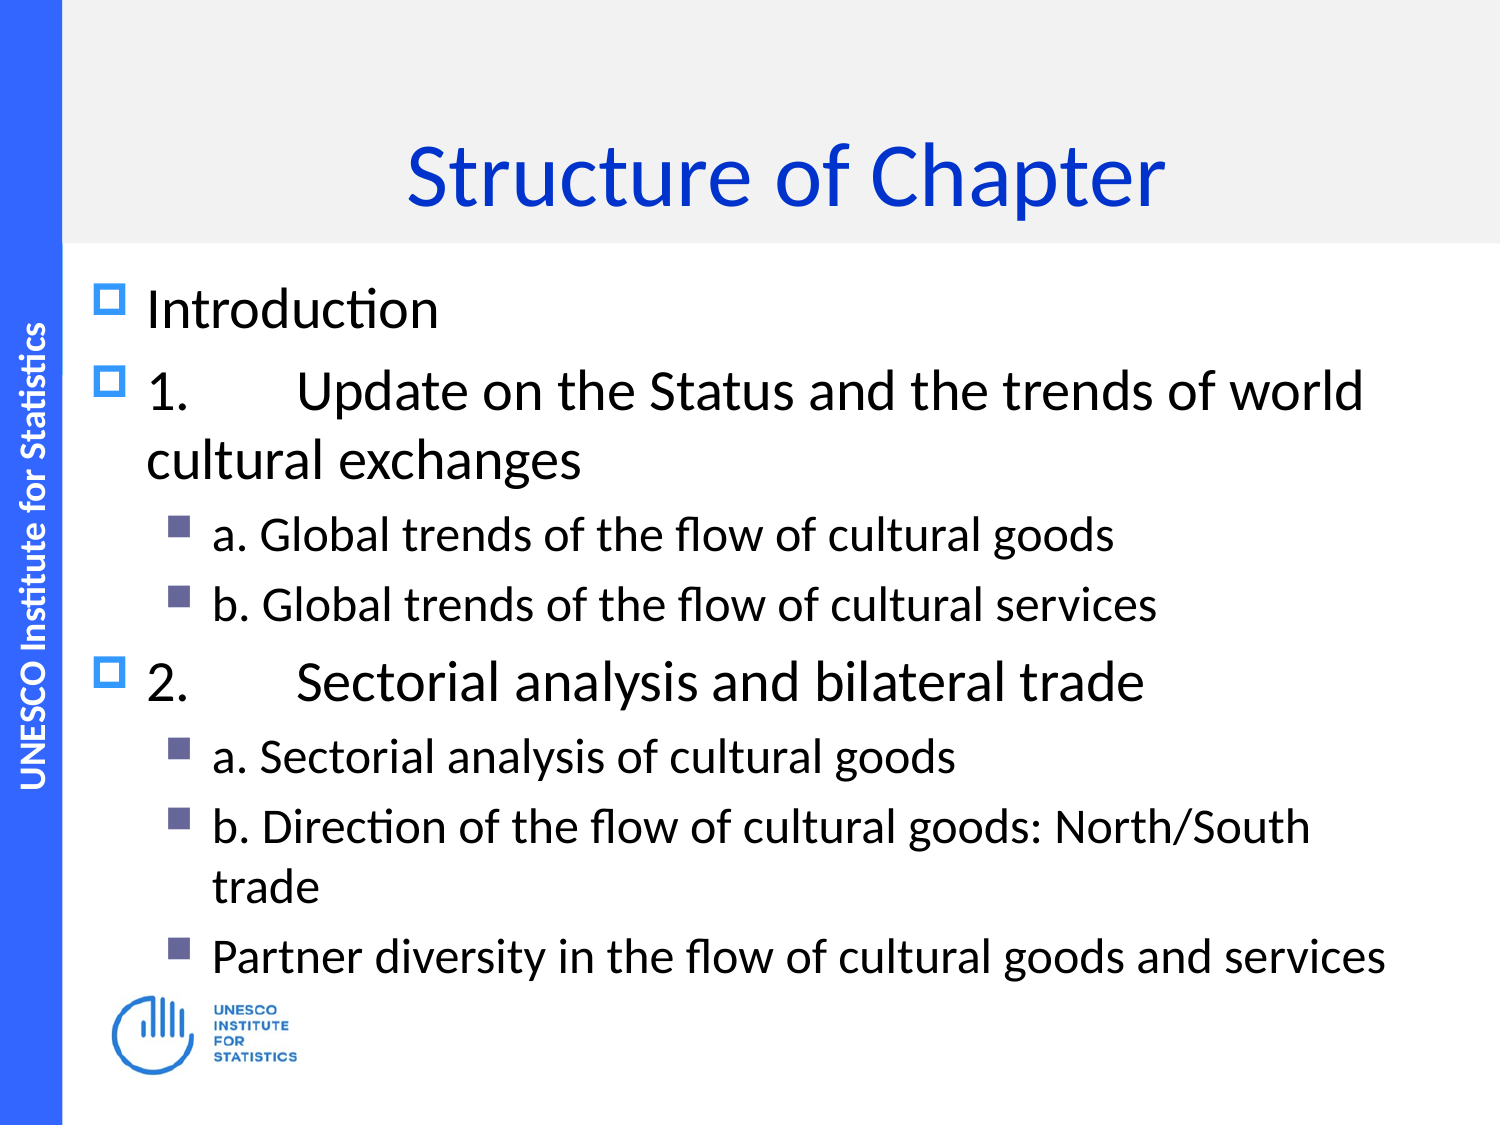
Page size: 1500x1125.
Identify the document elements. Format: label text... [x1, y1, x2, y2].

title Structure of Chapter [75, 45, 1500, 233]
picture [70, 964, 338, 1106]
list Introduction 1. Update on the Status and the trends of world cultural exchanges a. Global trends of the flow of cultural goods b. Global trends of the flow of cultural services 2. Sectorial analysis and bilateral trade a. Sectorial analysis of cultural goods b. Direction of the flow of cultural goods: North/South trade Partner diversity in the flow of cultural goods and services [75, 262, 1425, 1006]
